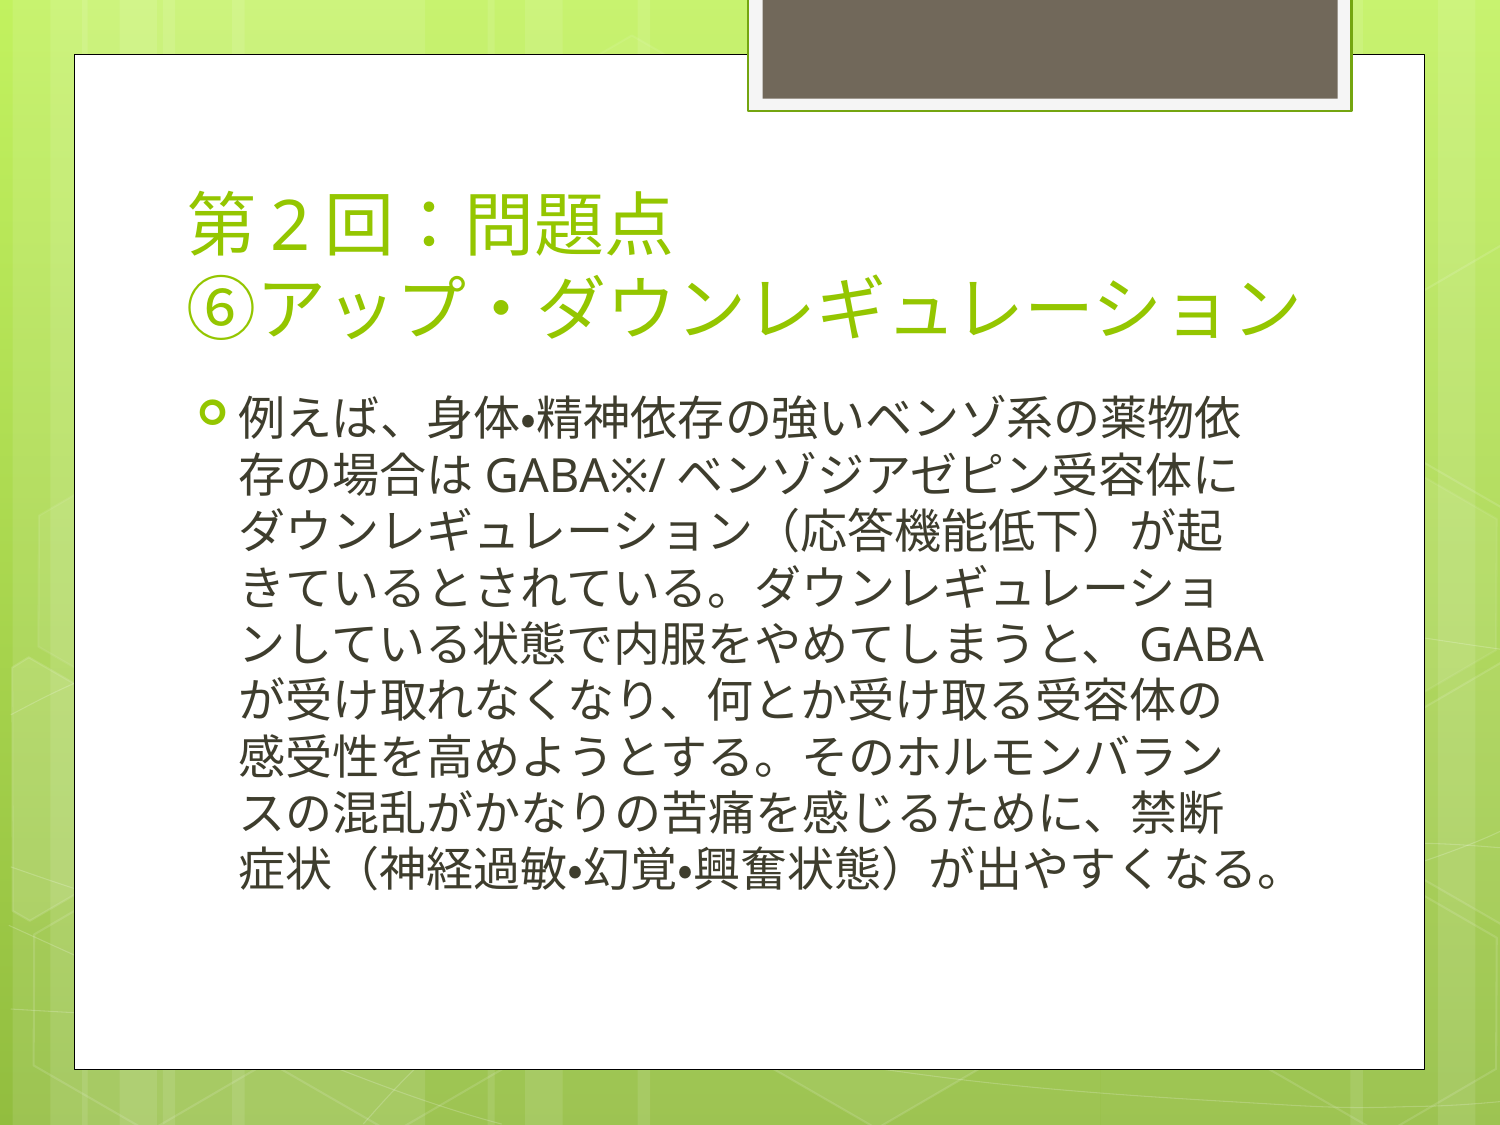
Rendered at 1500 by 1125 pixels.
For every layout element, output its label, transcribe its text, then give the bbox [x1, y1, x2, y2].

list 例えば、身体・精神依存の強いベンゾ系の薬物依存の場合はGABA※/ベンゾジアゼピン受容体にダウンレギュレーション（応答機能低下）が起きているとされている。ダウンレギュレーションしている状態で内服をやめてしまうと、GABAが受け取れなくなり、何とか受け取る受容体の感受性を高めようとする。そのホルモンバランスの混乱がかなりの苦痛を感じるために、禁断症状（神経過敏・幻覚・興奮状態）が出やすくなる。 [171, 381, 1283, 957]
title 第2回：問題点 ⑥アップ・ダウンレギュレーション [171, 168, 1324, 357]
